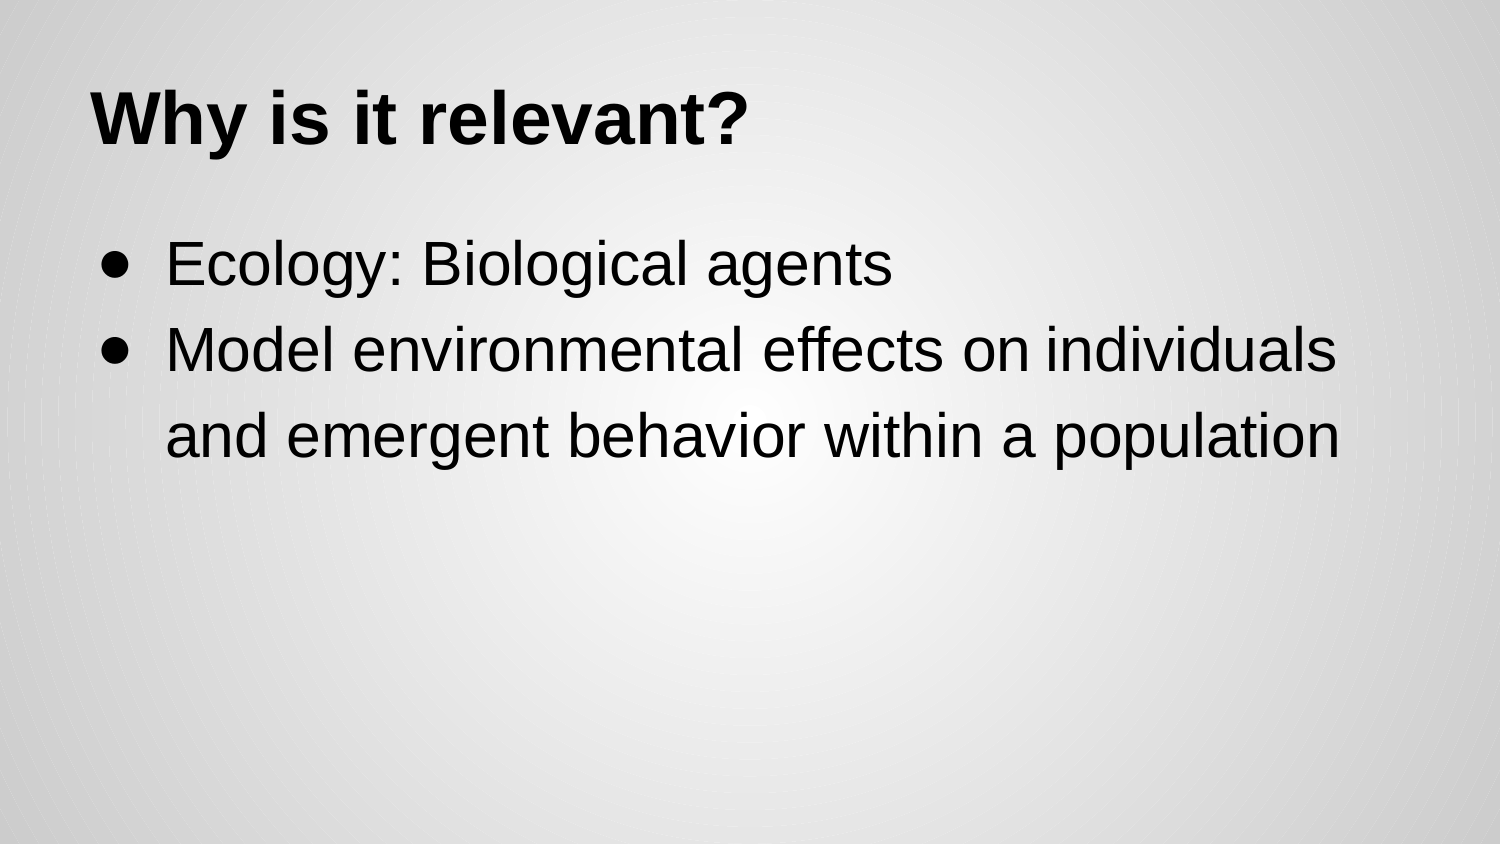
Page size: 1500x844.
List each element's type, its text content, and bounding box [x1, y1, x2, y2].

title Why is it relevant? [75, 33, 1425, 175]
list Ecology: Biological agents Model environmental effects on individuals and emergent behavior within a population [75, 196, 1425, 808]
